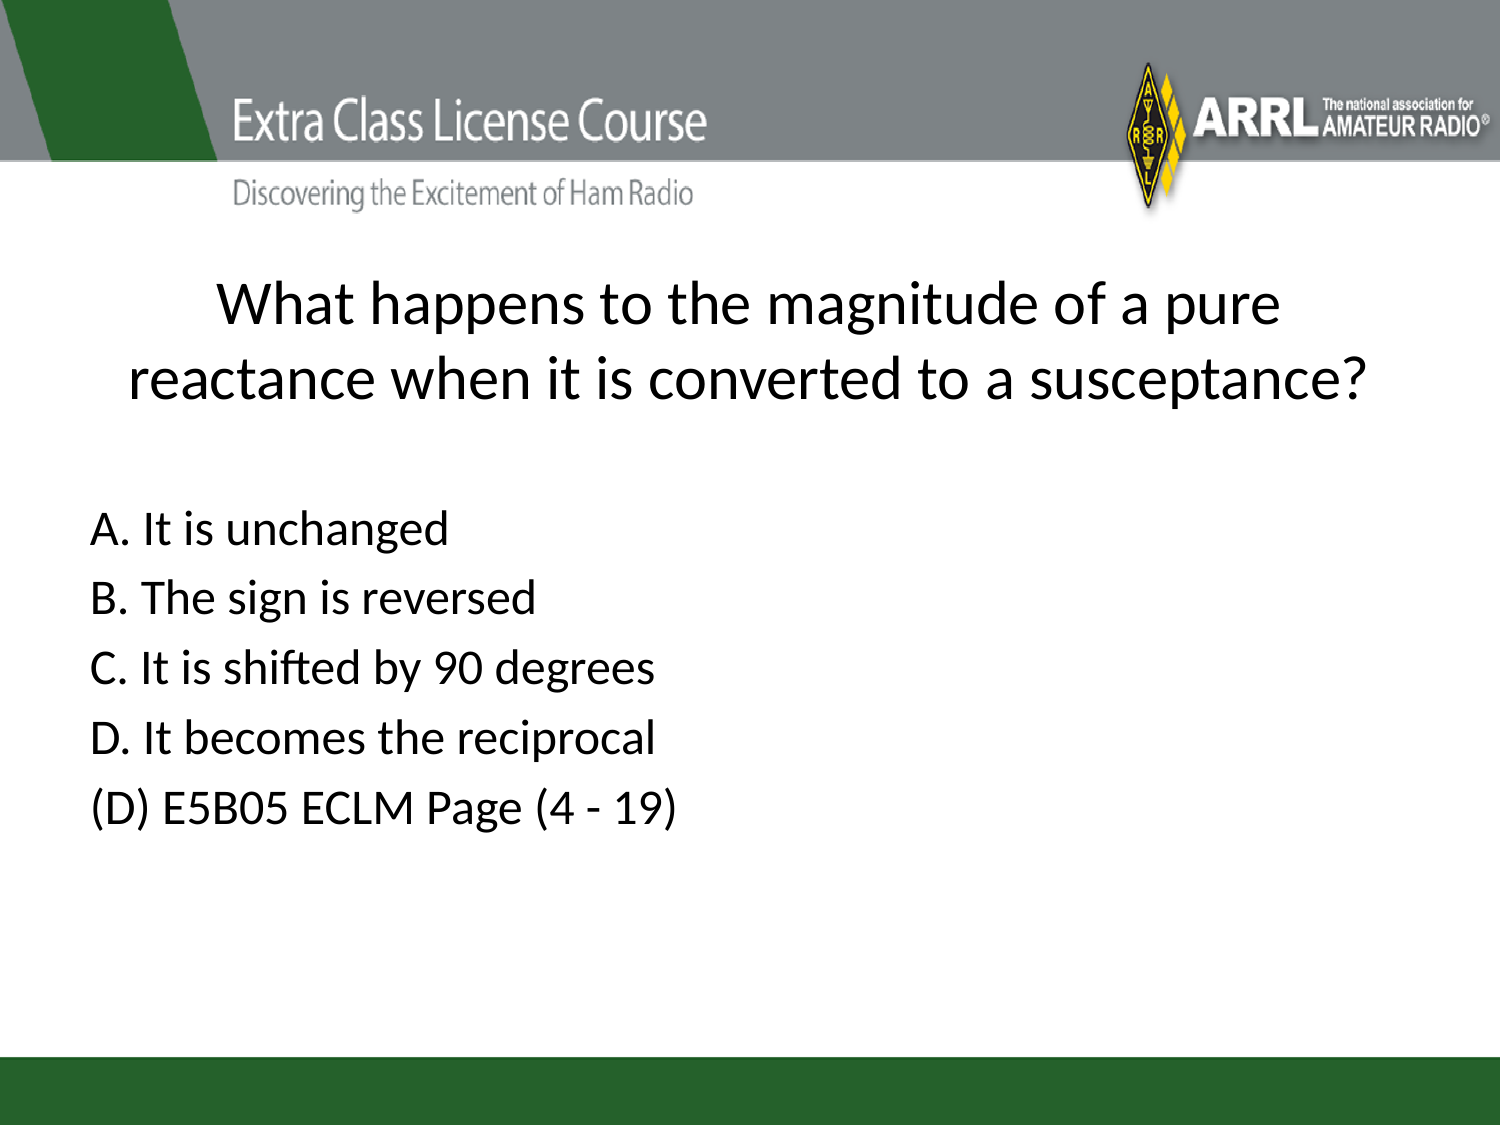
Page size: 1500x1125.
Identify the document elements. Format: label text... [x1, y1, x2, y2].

title What happens to the magnitude of a pure reactance when it is converted to a susceptance? [75, 254, 1425, 435]
picture [0, 0, 1500, 1125]
list A. It is unchanged B. The sign is reversed C. It is shifted by 90 degrees D. It becomes the reciprocal (D) E5B05 ECLM Page (4 - 19) [75, 487, 1425, 1005]
